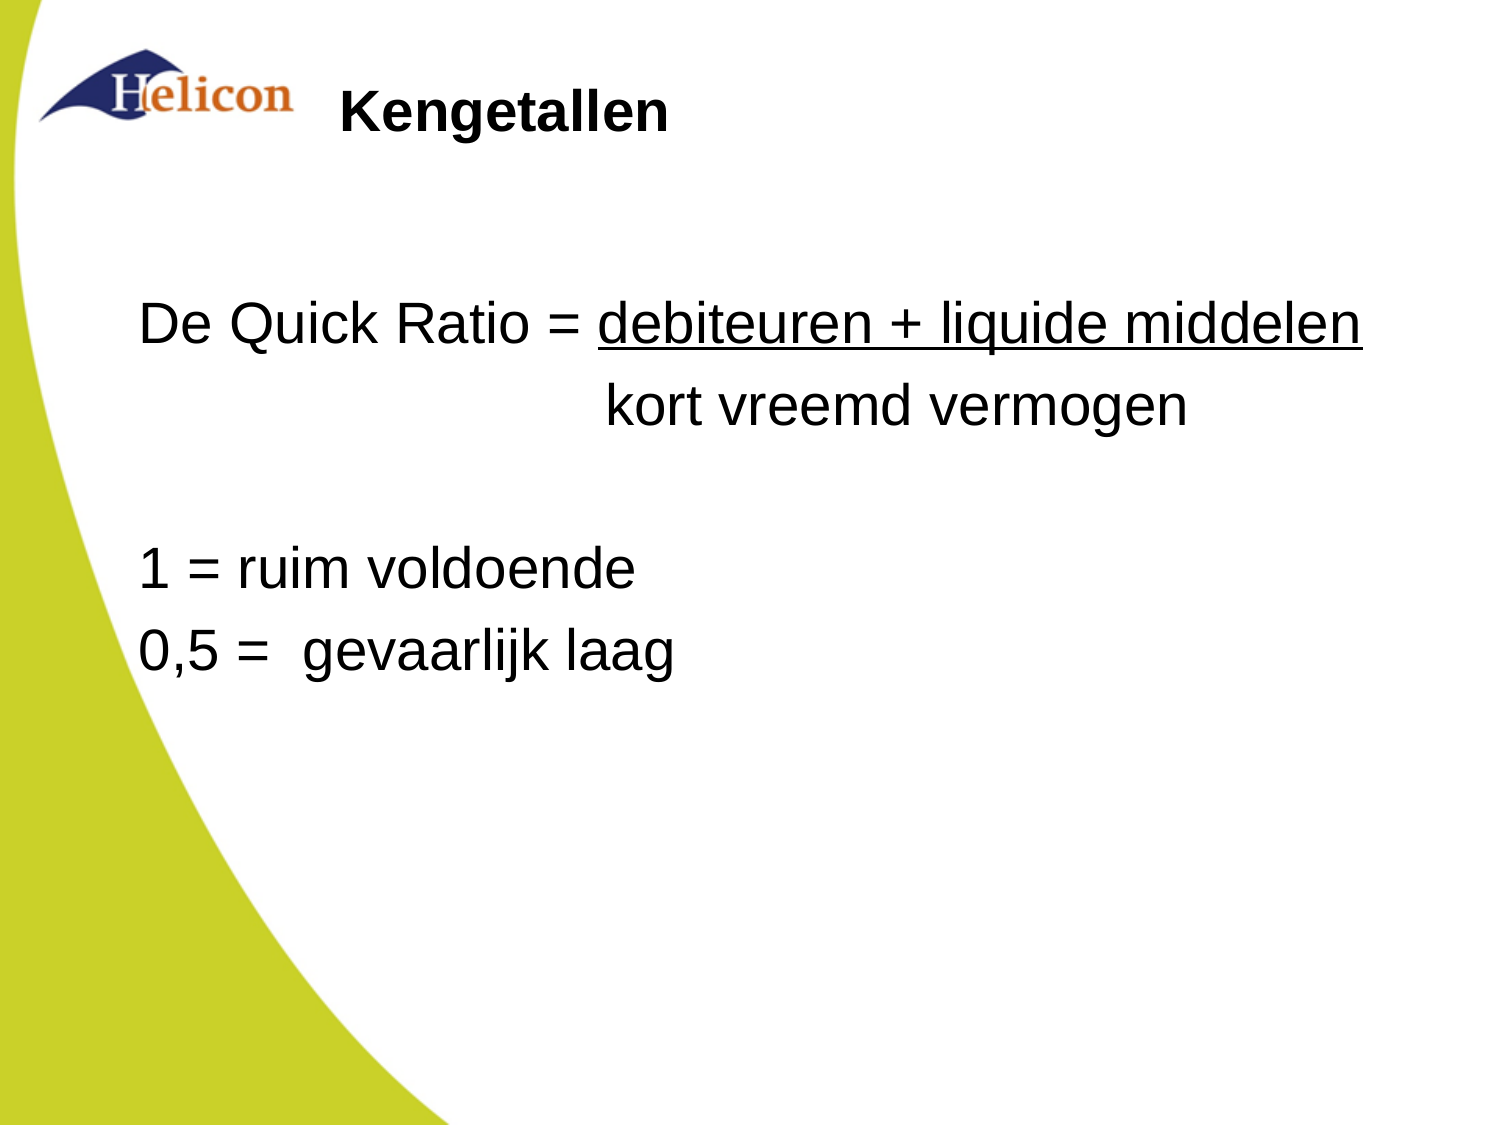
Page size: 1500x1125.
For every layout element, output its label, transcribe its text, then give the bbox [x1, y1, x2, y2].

title Kengetallen [324, 54, 1415, 161]
picture [0, 0, 1500, 1125]
list De Quick Ratio = debiteuren + liquide middelen kort vreemd vermogen 1 = ruim voldoende 0,5 = gevaarlijk laag [123, 196, 1425, 1005]
